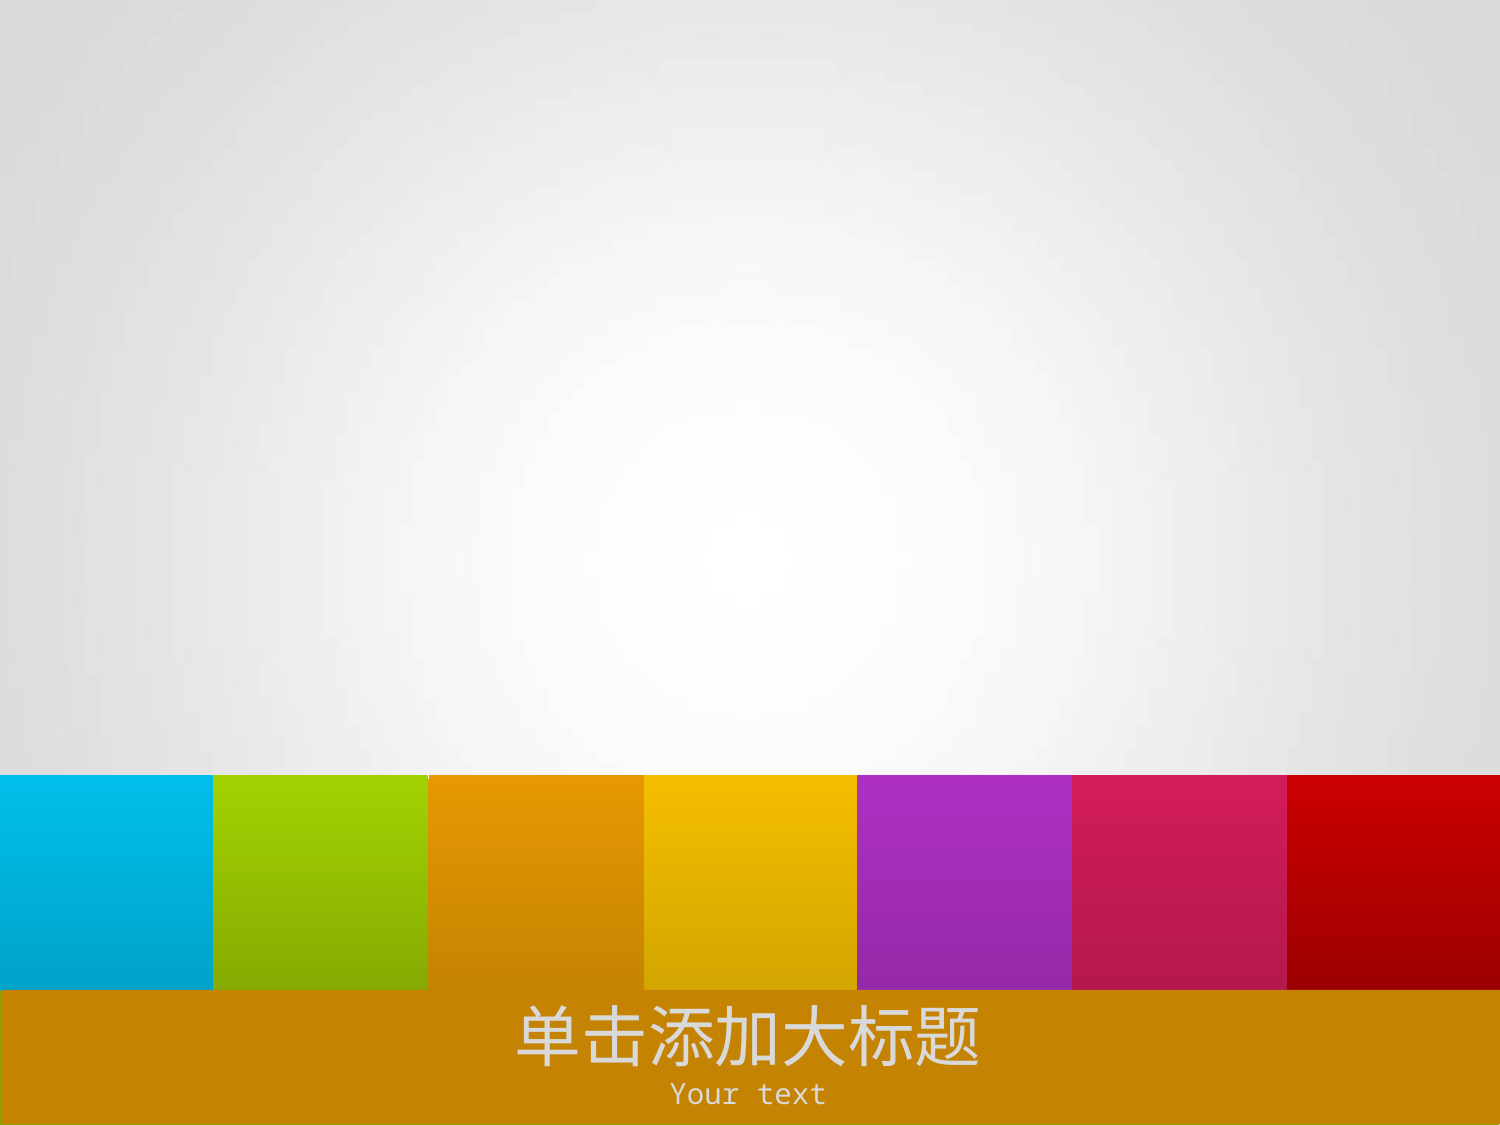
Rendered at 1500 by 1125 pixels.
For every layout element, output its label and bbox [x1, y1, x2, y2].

text_box [0, 775, 1500, 1125]
picture [0, 0, 1500, 775]
